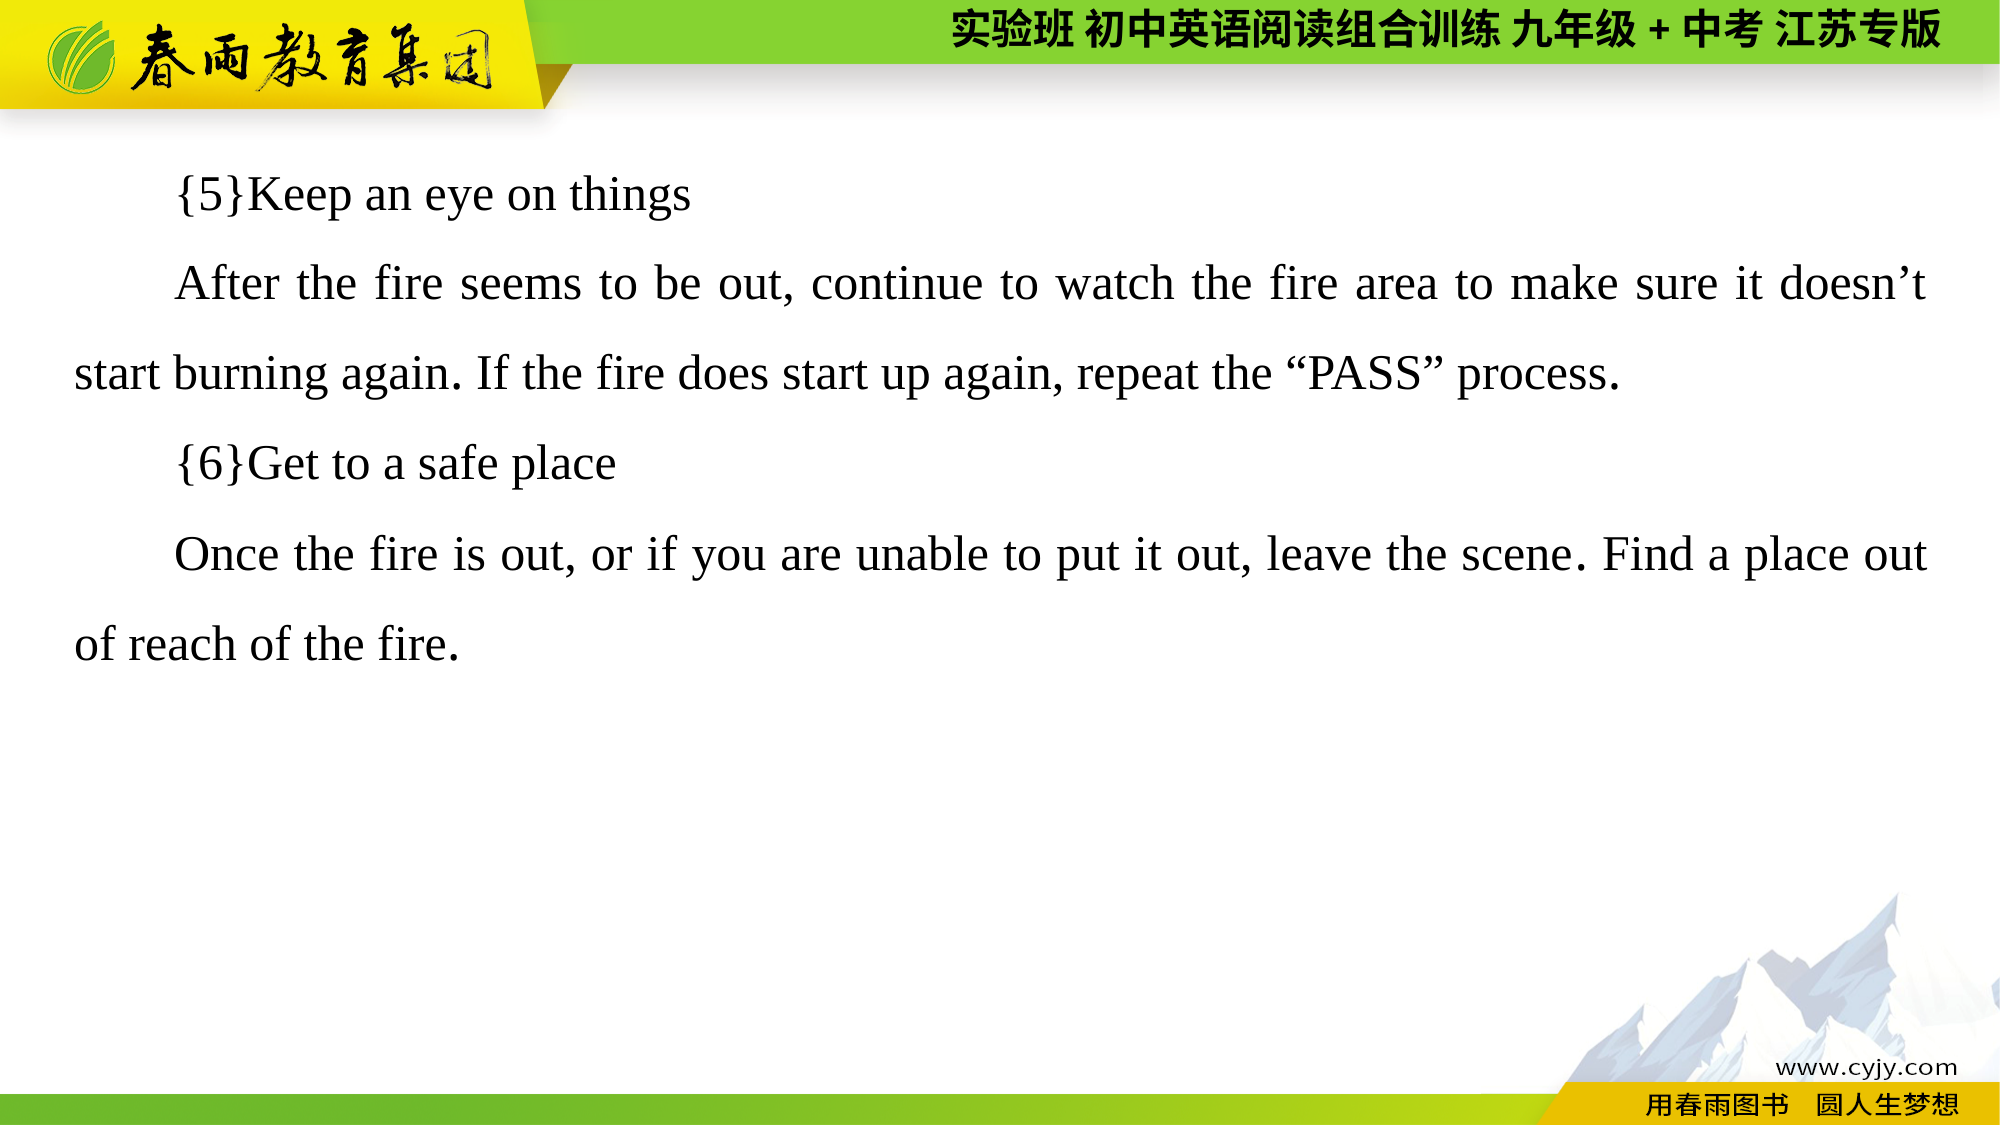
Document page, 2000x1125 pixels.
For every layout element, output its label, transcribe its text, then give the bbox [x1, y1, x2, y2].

list {5}Keep an eye on things After the fire seems to be out, continue to watch the fire area to make sure it doesn’t start burning again. If the fire does start up again, repeat the “PASS” process. {6}Get to a safe place Once the fire is out, or if you are unable to put it out, leave the scene. Find a place out of reach of the fire. [59, 122, 1944, 672]
picture [0, 0, 2000, 1125]
